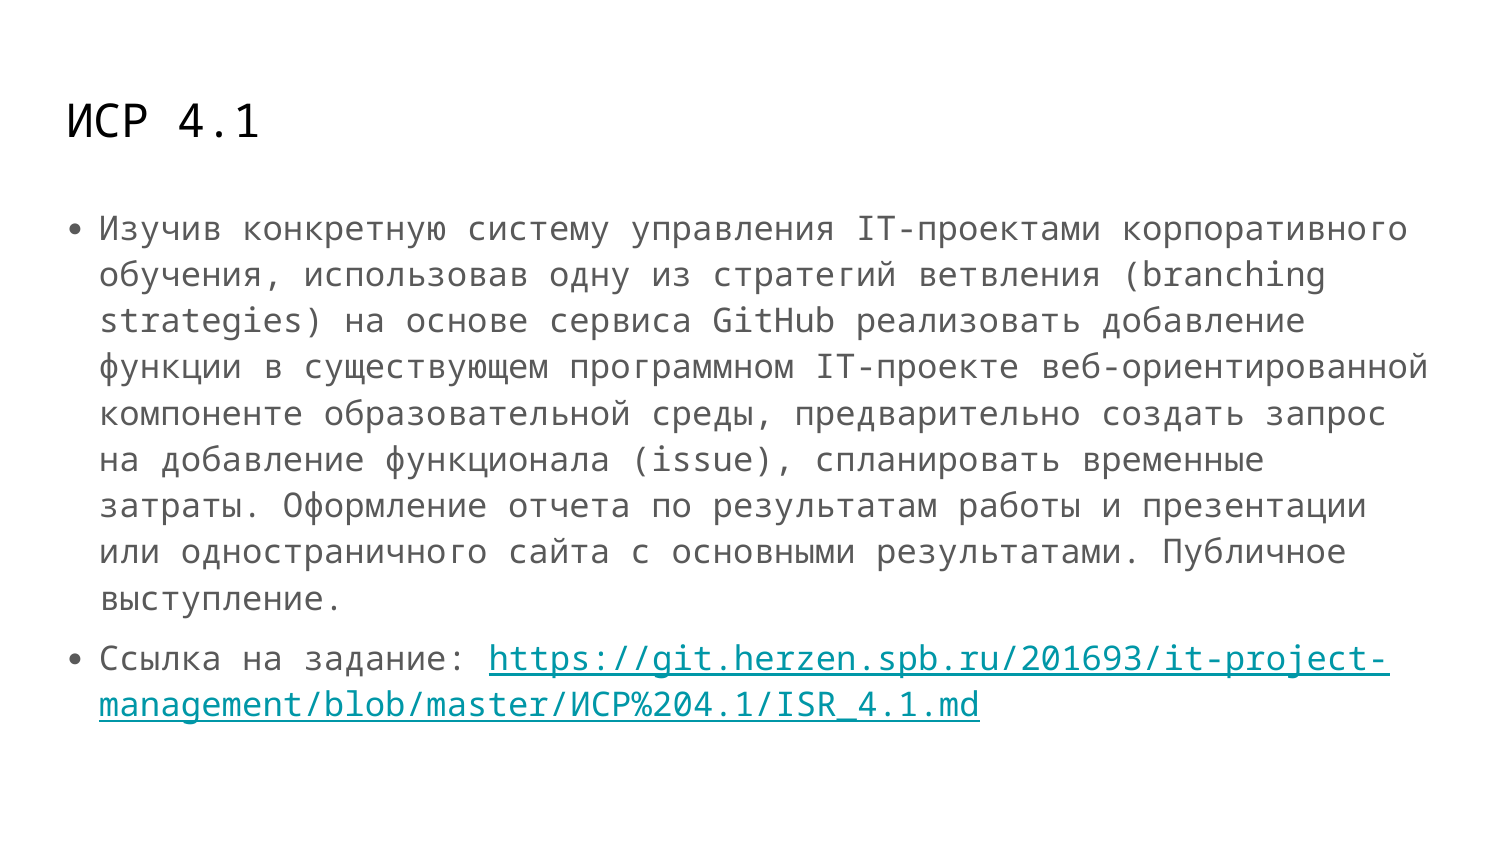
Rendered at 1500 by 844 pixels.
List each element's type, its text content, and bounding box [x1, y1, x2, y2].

title ИСР 4.1 [51, 72, 1449, 167]
list Изучив конкретную систему управления IT-проектами корпоративного обучения, использовав одну из стратегий ветвления (branching strategies) на основе сервиса GitHub реализовать добавление функции в существующем программном IT-проекте веб-ориентированной компоненте образовательной среды, предварительно создать запрос на добавление функционала (issue), спланировать временные затраты. Оформление отчета по результатам работы и презентации или одностраничного сайта с основными результатами. Публичное выступление. Ссылка на задание: https://git.herzen.spb.ru/201693/it-project-management/blob/master/ИСР%204.1/ISR_4.1.md [51, 189, 1449, 750]
